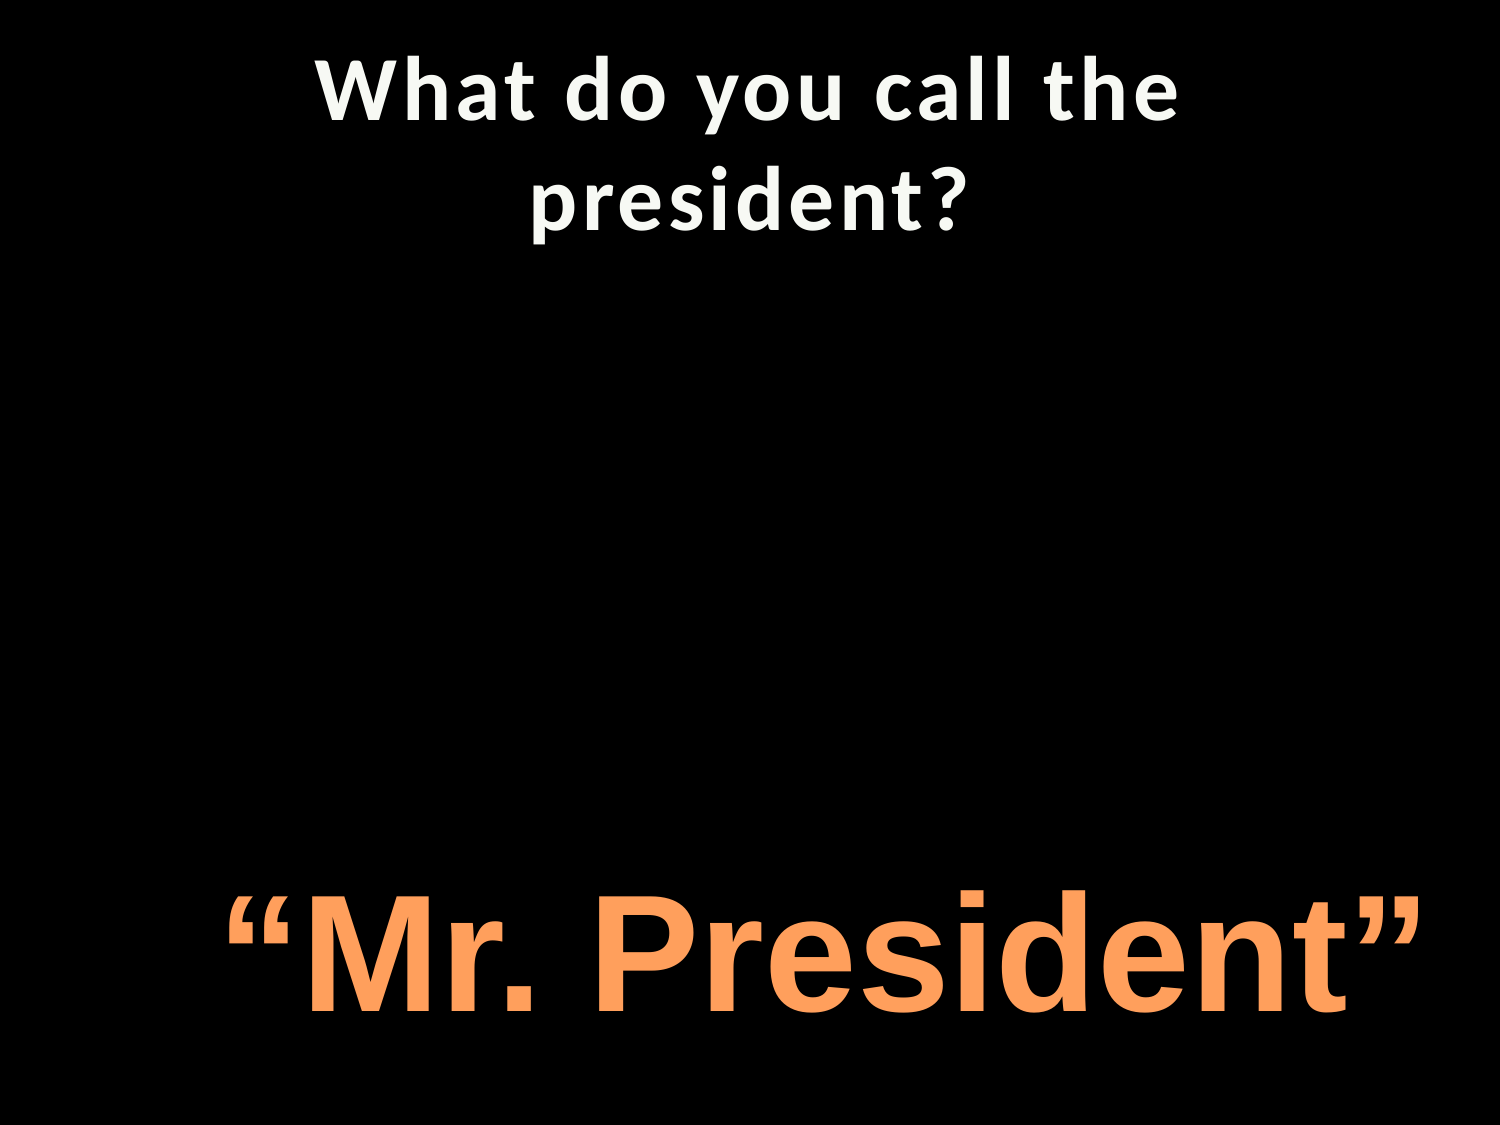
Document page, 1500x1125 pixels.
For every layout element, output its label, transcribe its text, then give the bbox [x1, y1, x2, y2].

title What do you call the president? [74, 44, 1426, 233]
text_box “Mr. President” [187, 837, 1463, 1053]
